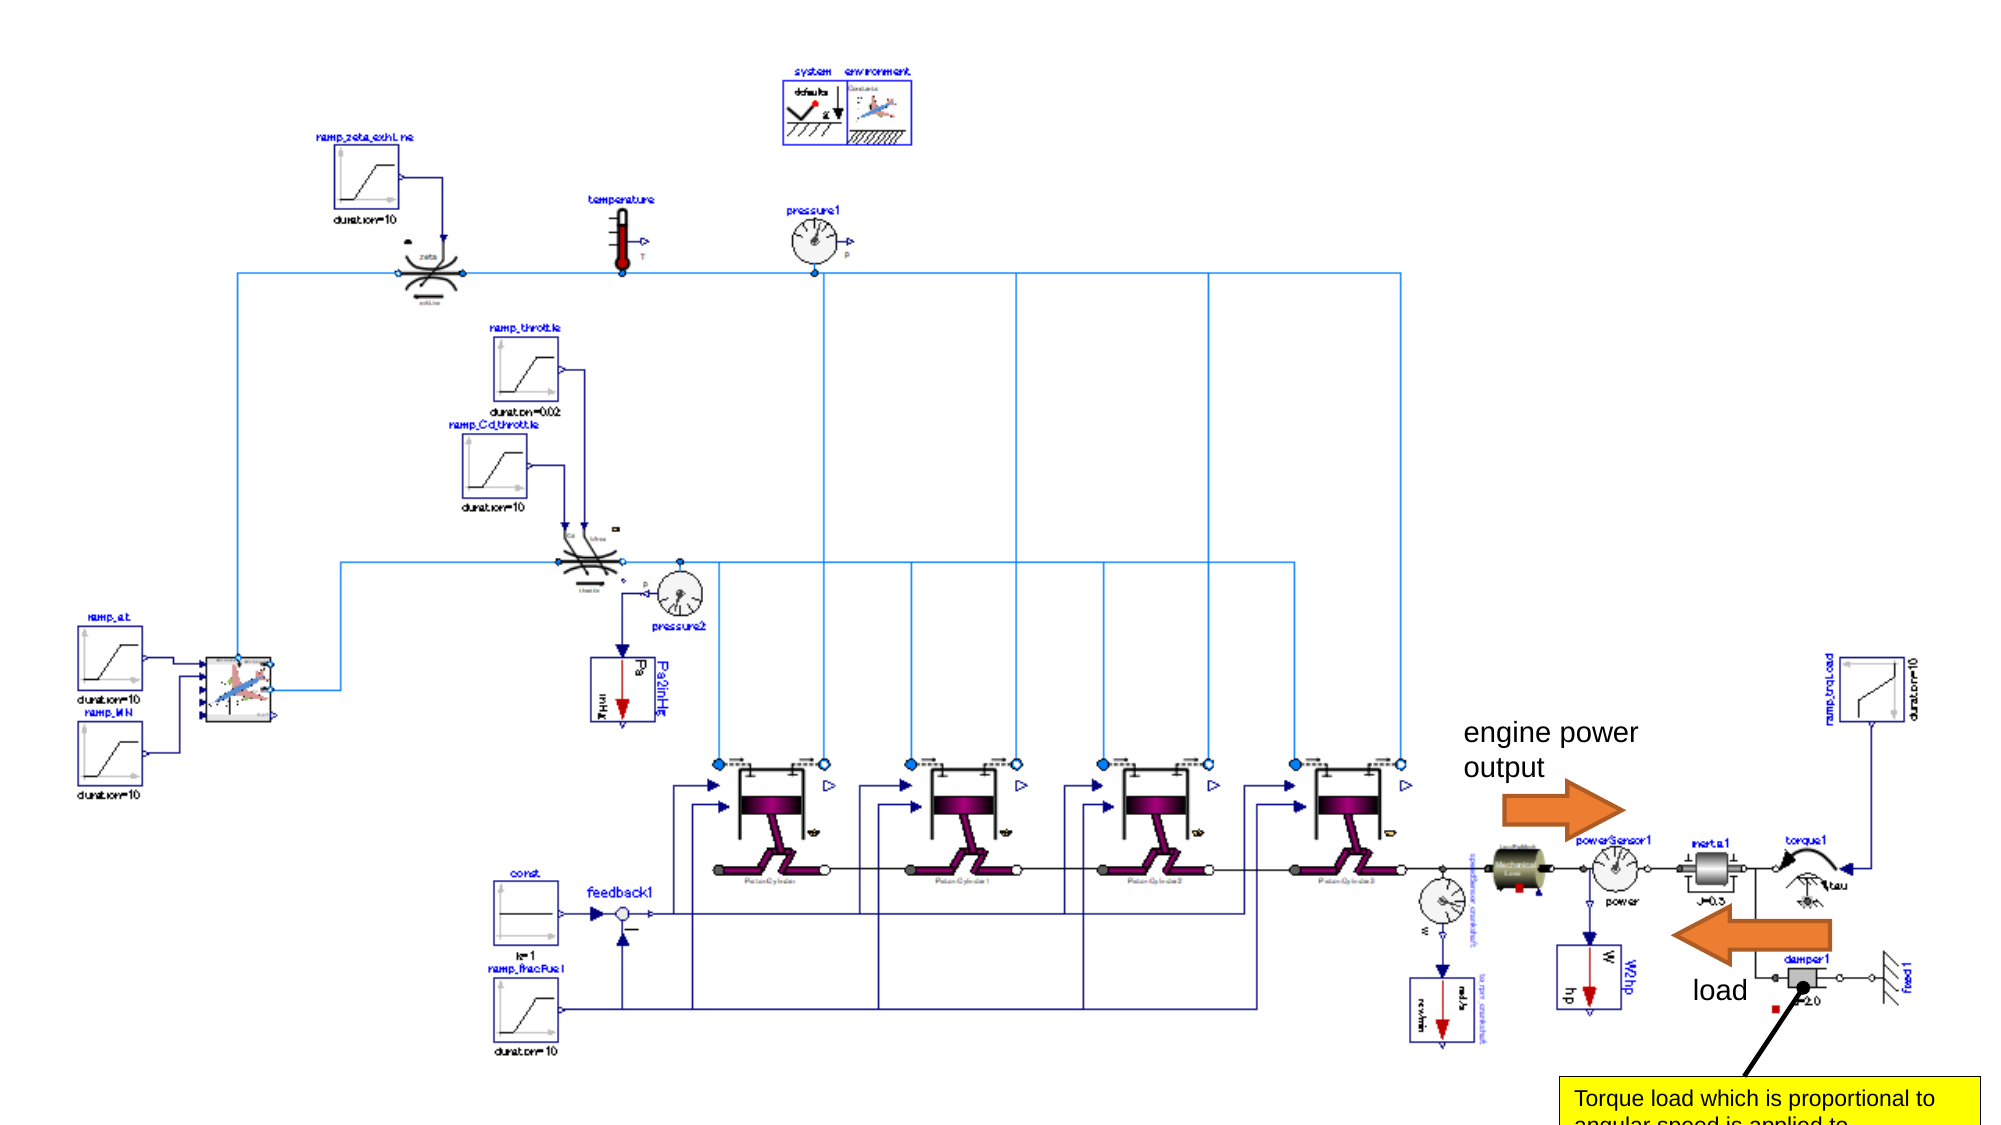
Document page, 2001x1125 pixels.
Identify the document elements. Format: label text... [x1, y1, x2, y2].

picture [62, 48, 1938, 1076]
text_box Torque load which is proportional to angular speed is applied to crankshaft. → power output ∝ engine speed. [1559, 1076, 1981, 1125]
